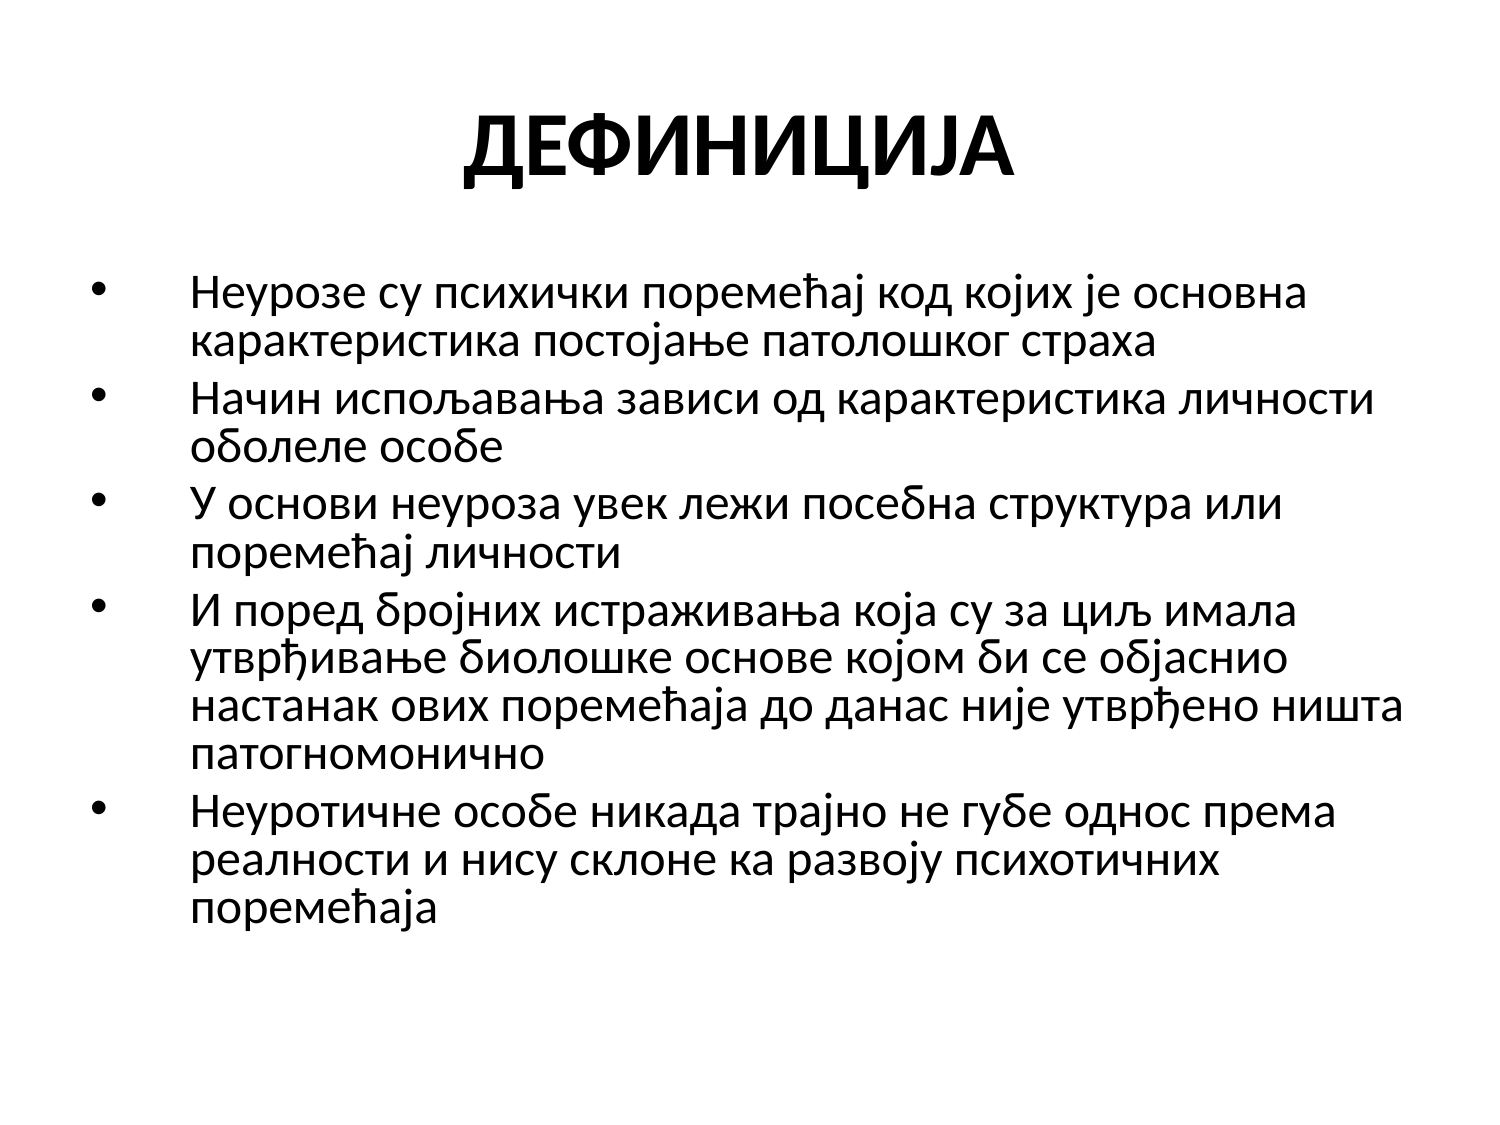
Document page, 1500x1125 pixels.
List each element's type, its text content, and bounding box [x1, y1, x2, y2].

list Неурозе су психички поремећај код којих је основна карактеристика постојање патолошког страха Начин испољавања зависи од карактеристика личности оболеле особе У основи неуроза увек лежи посебна структура или поремећај личности И поред бројних истраживања која су за циљ имала утврђивање биолошке основе којом би се објаснио настанак ових поремећаја до данас није утврђено ништа патогномонично Неуротичне особе никада трајно не губе однос према реалности и нису склоне ка развоју психотичних поремећаја [75, 262, 1425, 1005]
title ДЕФИНИЦИЈА [75, 45, 1425, 233]
